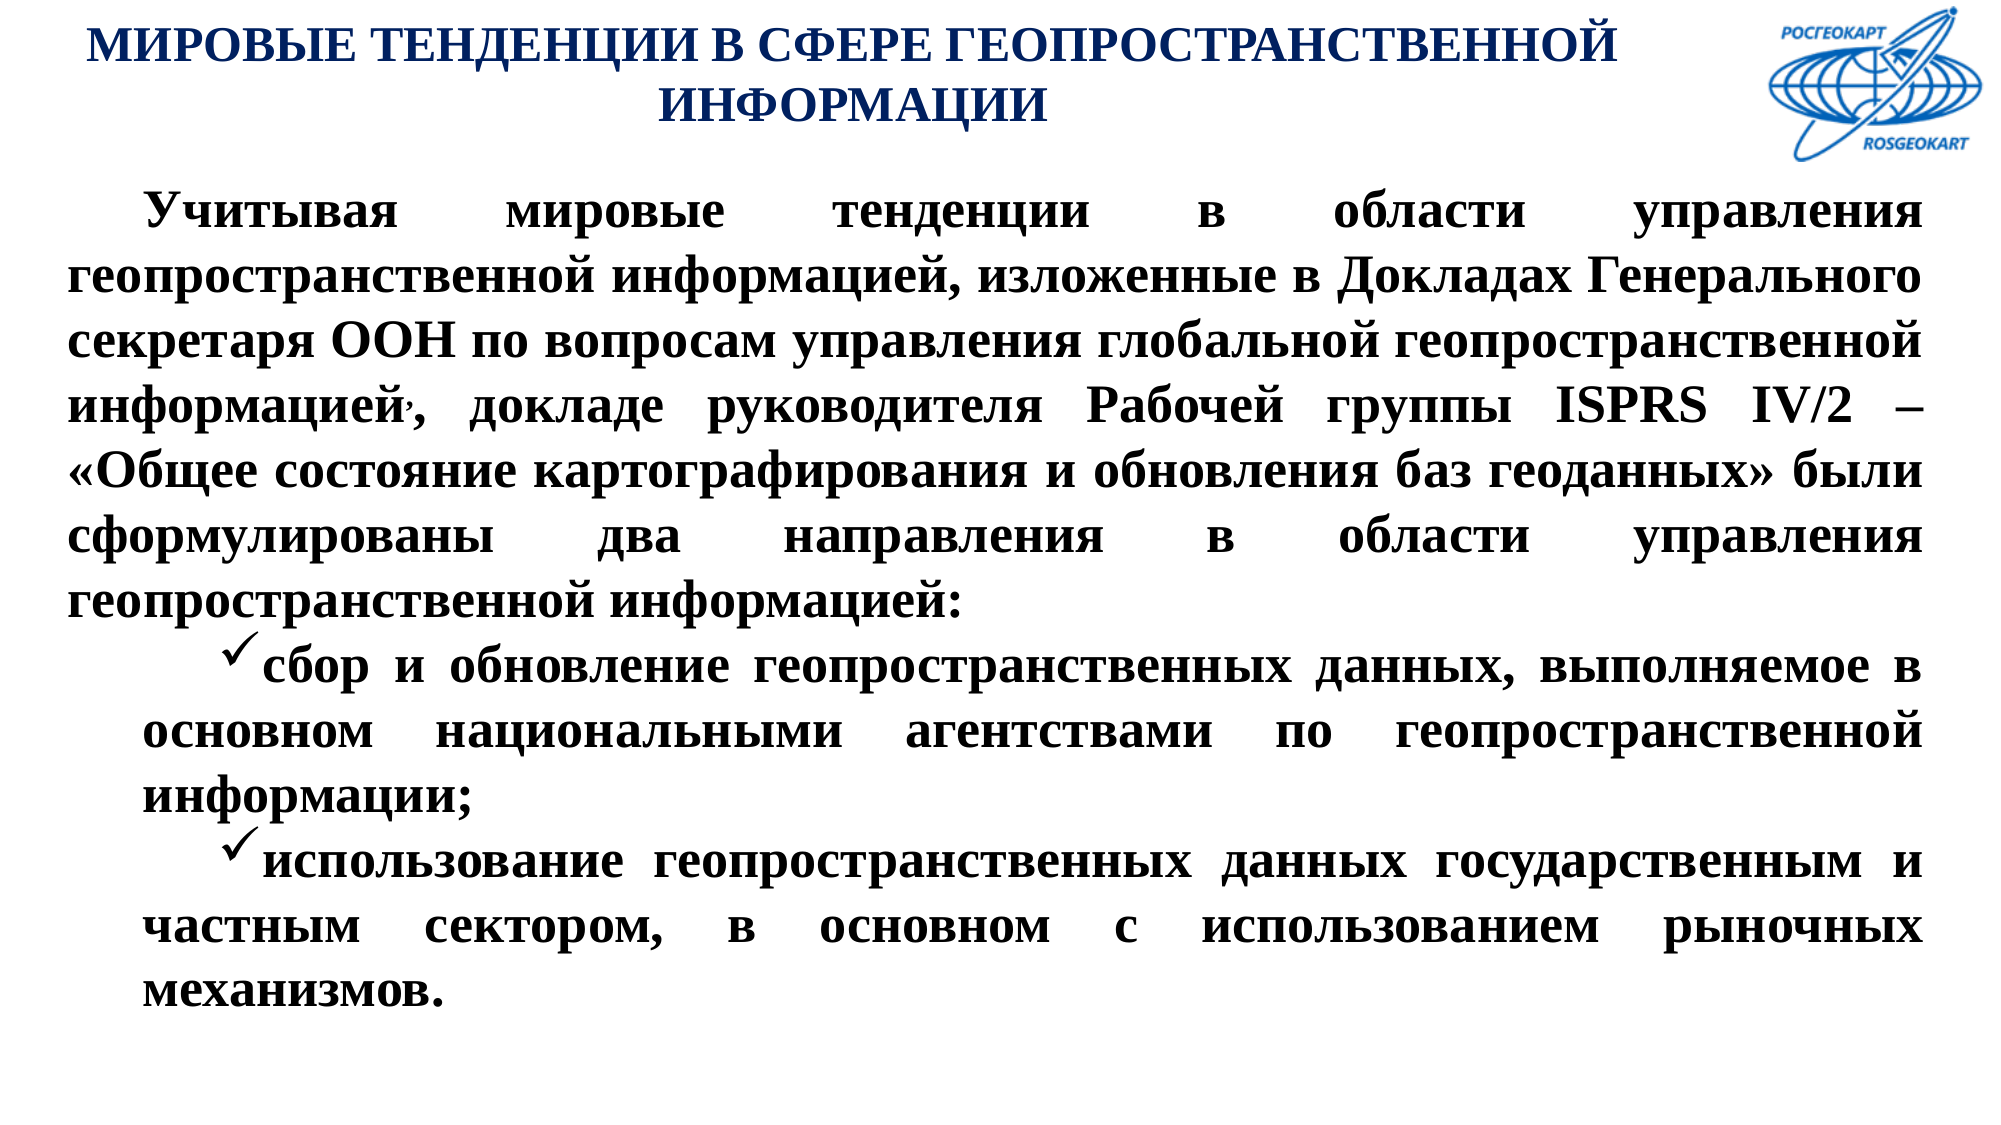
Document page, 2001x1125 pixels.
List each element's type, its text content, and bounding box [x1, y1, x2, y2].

text_box МИРОВЫЕ ТЕНДЕНЦИИ В СФЕРЕ ГЕОПРОСТРАНСТВЕННОЙ ИНФОРМАЦИИ [0, 3, 1707, 139]
picture [1757, 6, 1994, 162]
text_box Учитывая мировые тенденции в области управления геопространственной информацией, изложенные в Докладах Генерального секретаря ООН по вопросам управления глобальной геопространственной информацией,, докладе руководителя Рабочей группы ISPRS IV/2 – «Общее состояние картографирования и обновления баз геоданных» были сформулированы два направления в области управления геопространственной информацией: сбор и обновление геопространственных данных, выполняемое в основном национальными агентствами по геопространственной информации; использование геопространственных данных государственным и частным сектором, в основном с использованием рыночных механизмов. [53, 165, 1941, 1026]
